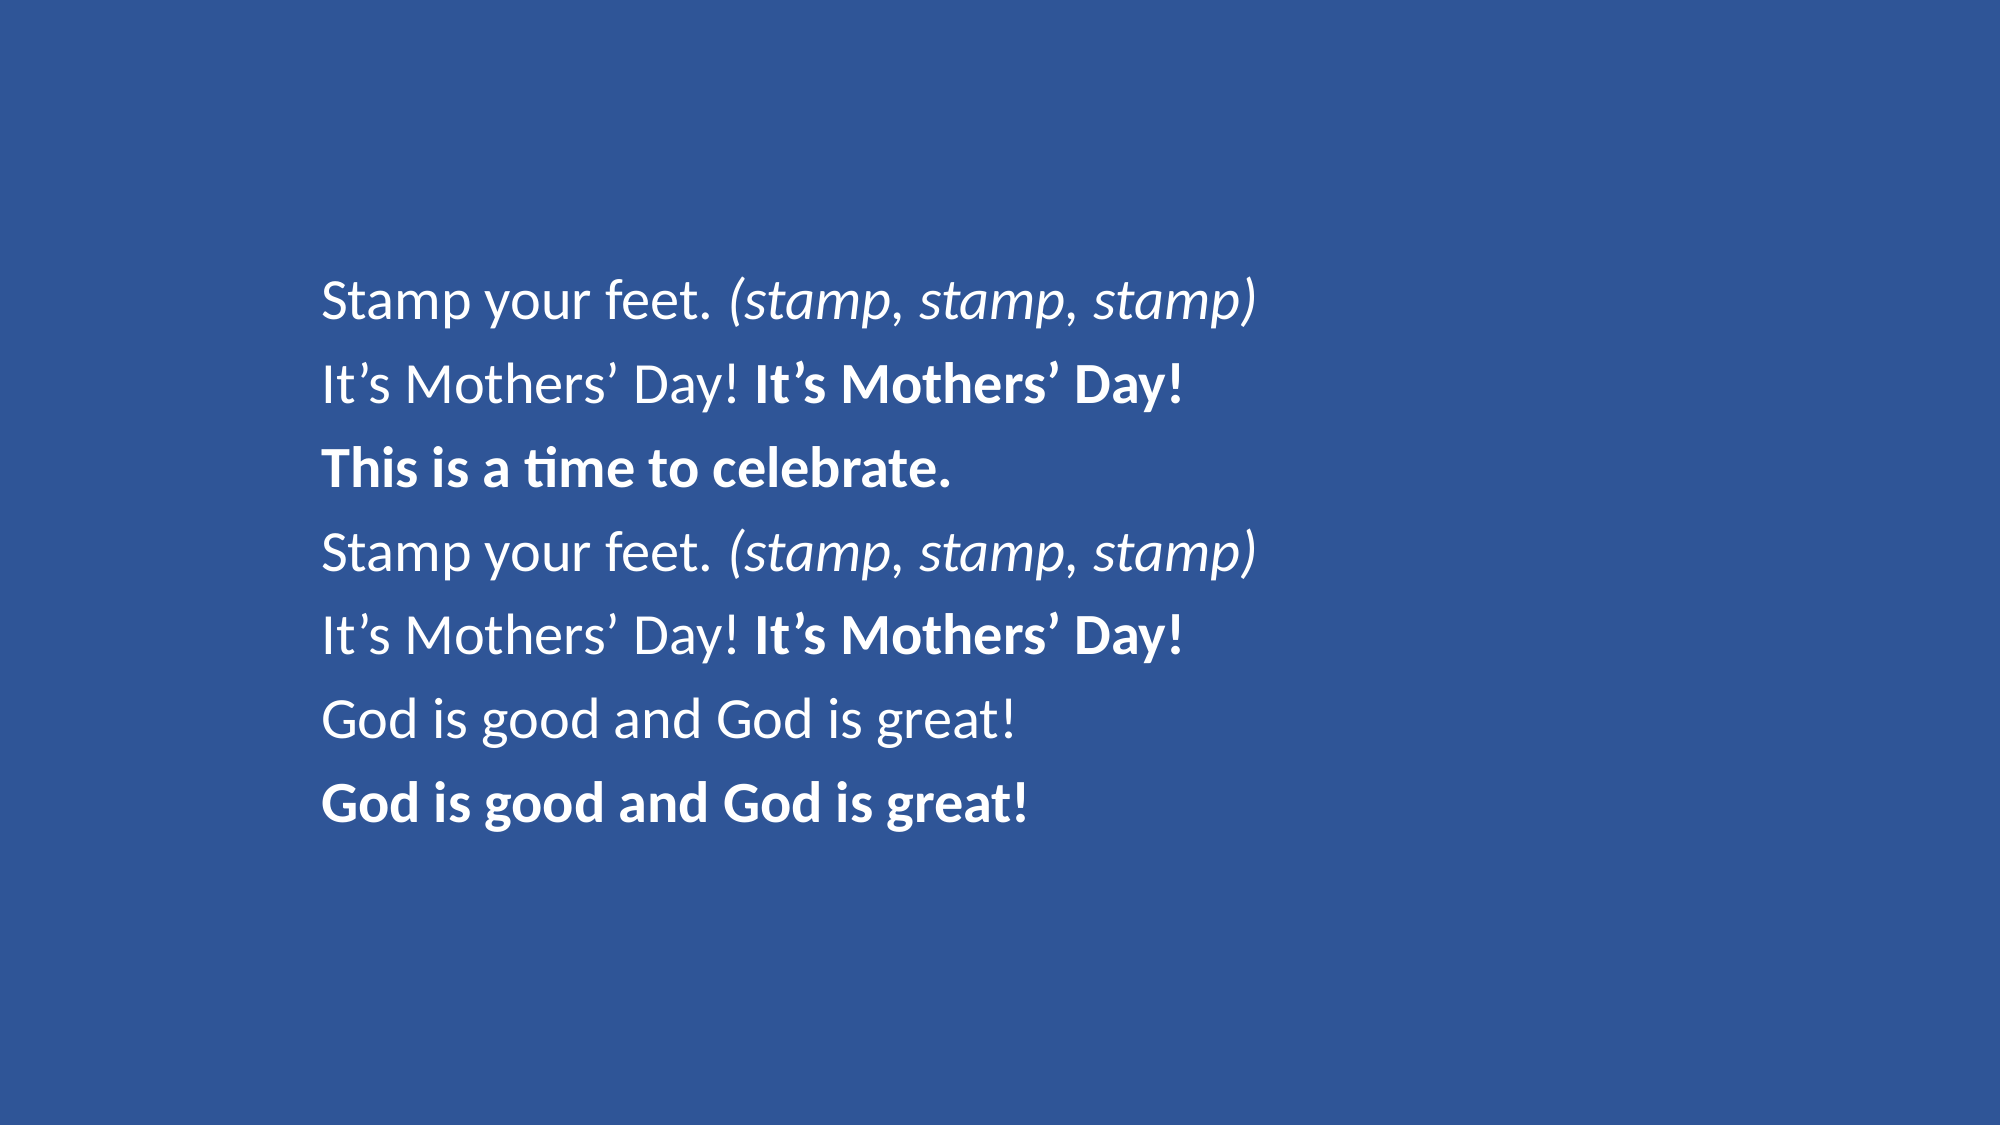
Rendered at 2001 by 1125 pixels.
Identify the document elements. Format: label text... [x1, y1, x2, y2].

list Stamp your feet. (stamp, stamp, stamp) It’s Mothers’ Day! It’s Mothers’ Day! This is a time to celebrate. Stamp your feet. (stamp, stamp, stamp) It’s Mothers’ Day! It’s Mothers’ Day! God is good and God is great! God is good and God is great! [306, 261, 1694, 864]
